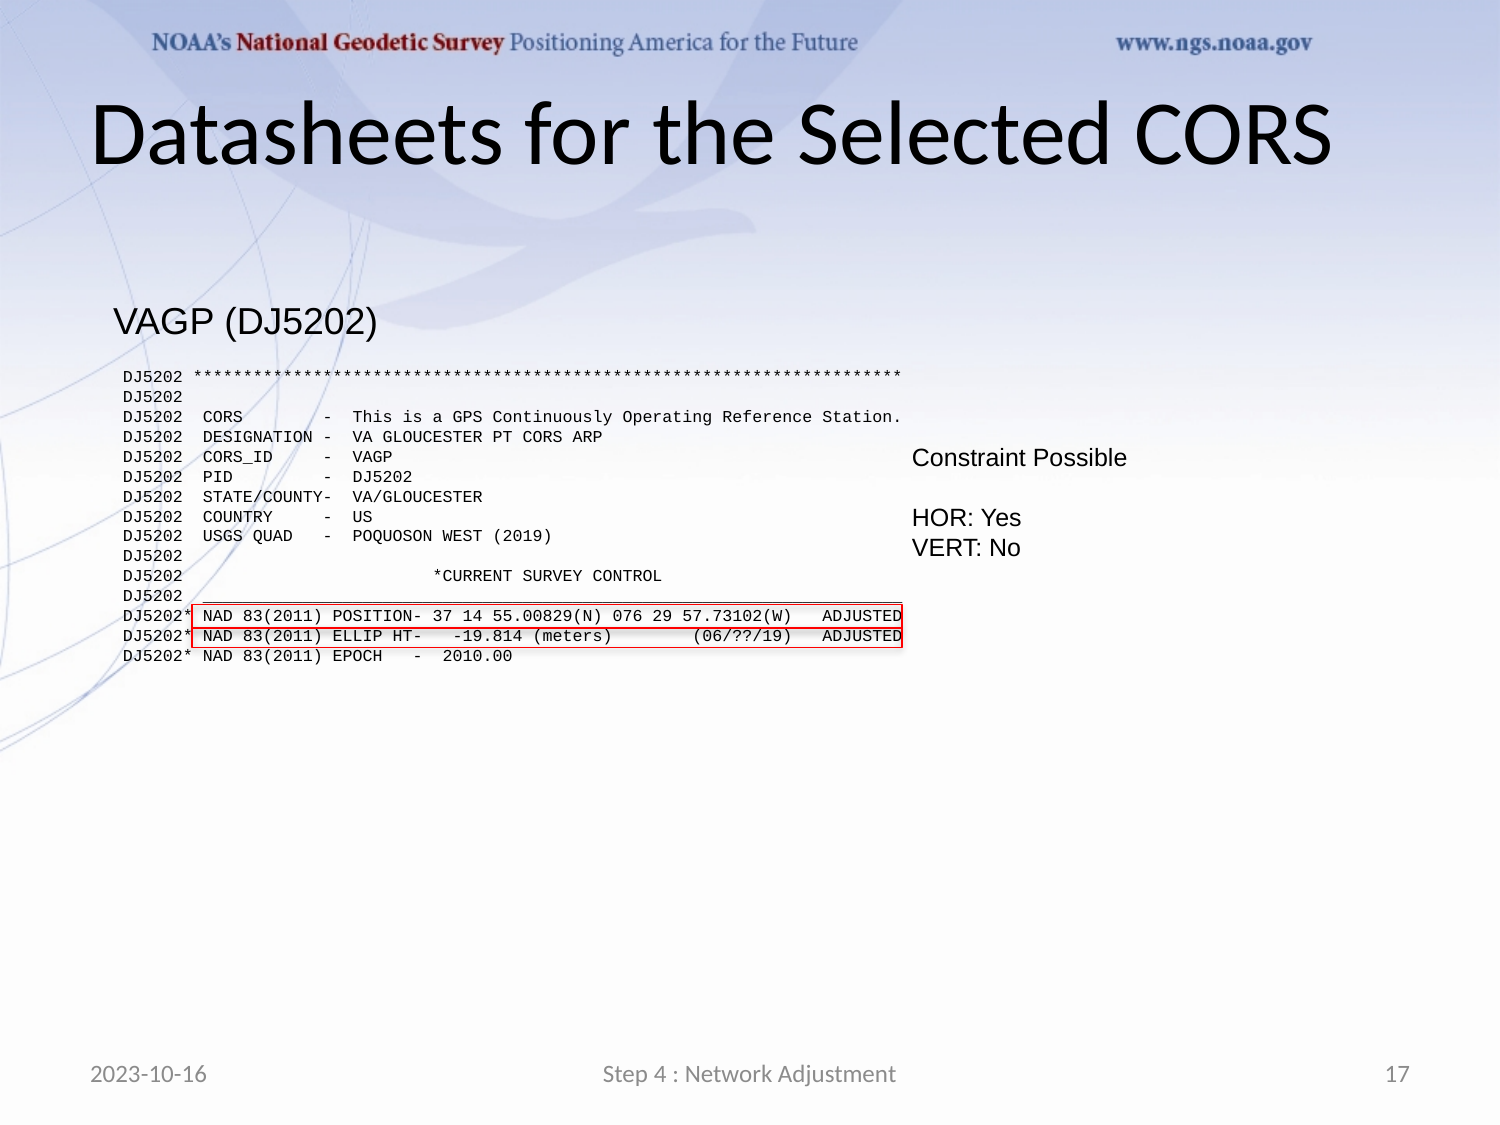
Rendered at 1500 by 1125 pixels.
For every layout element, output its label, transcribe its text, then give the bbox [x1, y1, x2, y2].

text_box Constraint Possible HOR: Yes VERT: No [897, 434, 1181, 569]
slide_number 17 [1074, 1042, 1425, 1103]
text_box DJ5202 *********************************************************************** DJ5202 DJ5202 CORS - This is a GPS Continuously Operating Reference Station. DJ5202 DESIGNATION - VA GLOUCESTER PT CORS ARP DJ5202 CORS_ID - VAGP DJ5202 PID - DJ5202 DJ5202 STATE/COUNTY- VA/GLOUCESTER DJ5202 COUNTRY - US DJ5202 USGS QUAD - POQUOSON WEST (2019) DJ5202 DJ5202 *CURRENT SURVEY CONTROL DJ5202 ______________________________________________________________________ DJ5202* NAD 83(2011) POSITION- 37 14 55.00829(N) 076 29 57.73102(W) ADJUSTED DJ5202* NAD 83(2011) ELLIP HT- -19.814 (meters) (06/??/19) ADJUSTED DJ5202* NAD 83(2011) EPOCH - 2010.00 [98, 358, 929, 673]
title Datasheets for the Selected CORS [74, 74, 1426, 181]
text_box [191, 627, 903, 648]
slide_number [75, 1042, 425, 1103]
footer Step 4 : Network Adjustment [512, 1042, 988, 1103]
text_box [191, 604, 903, 627]
picture [0, 0, 1500, 1125]
text_box VAGP (DJ5202) [98, 289, 405, 350]
